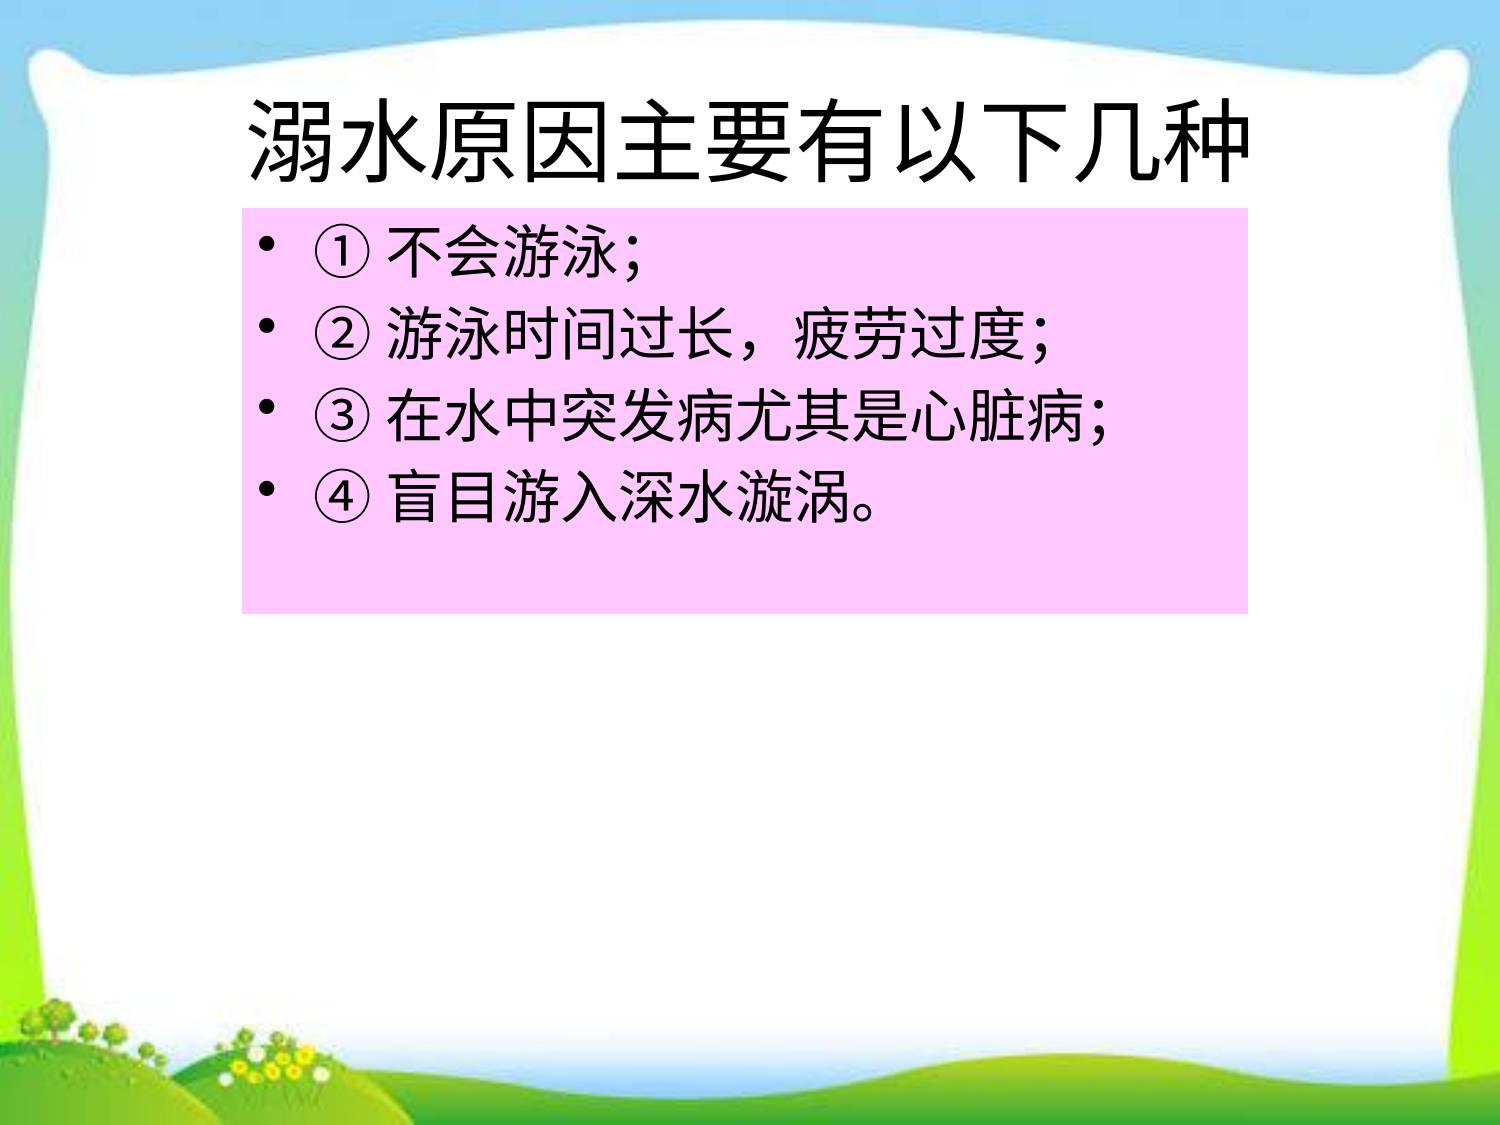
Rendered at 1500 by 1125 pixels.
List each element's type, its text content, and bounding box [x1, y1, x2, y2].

picture [0, 0, 1500, 1125]
title 溺水原因主要有以下几种 [75, 45, 1425, 233]
list ①不会游泳； ②游泳时间过长，疲劳过度； ③在水中突发病尤其是心脏病； ④盲目游入深水漩涡。 [242, 208, 1248, 615]
